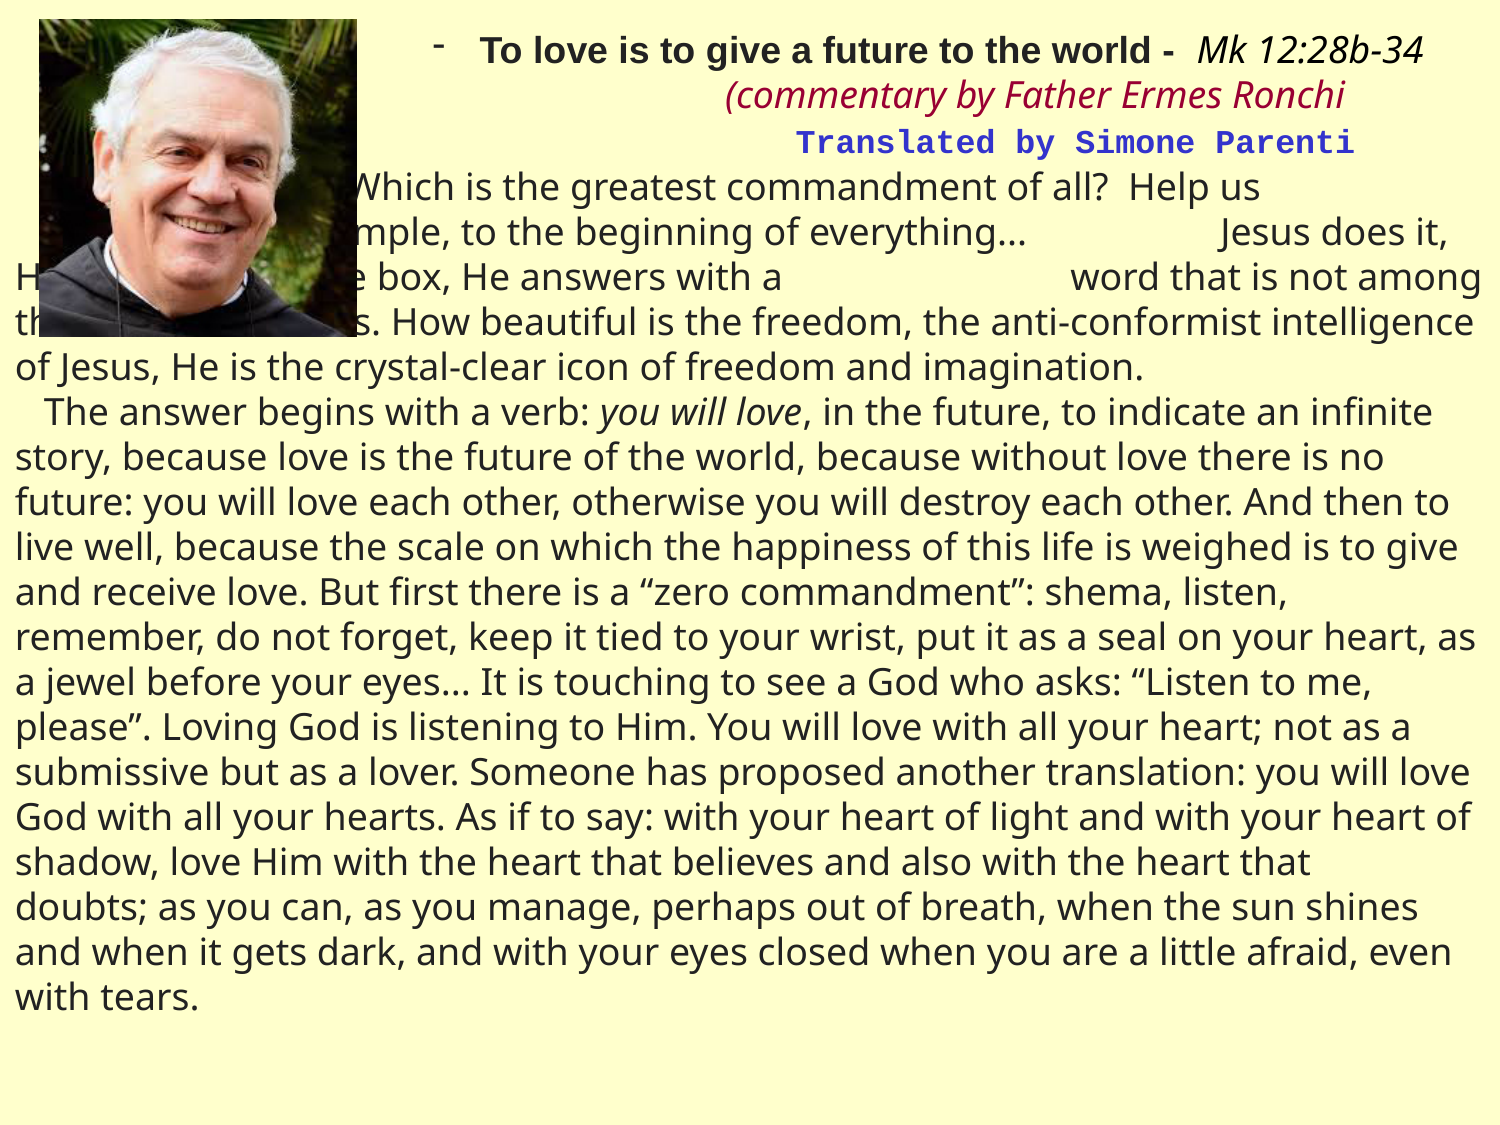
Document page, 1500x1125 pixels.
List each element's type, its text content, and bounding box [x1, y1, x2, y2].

picture [39, 19, 357, 337]
text_box Which is the greatest commandment of all? Help us to return to the simple, to the beginning of everything... Jesus does it, He goes outside the box, He answers with a word that is not among the commandments. How beautiful is the freedom, the anti-conformist intelligence of Jesus, He is the crystal-clear icon of freedom and imagination. The answer begins with a verb: you will love, in the future, to indicate an infinite story, because love is the future of the world, because without love there is no future: you will love each other, otherwise you will destroy each other. And then to live well, because the scale on which the happiness of this life is weighed is to give and receive love. But first there is a “zero commandment”: shema, listen, remember, do not forget, keep it tied to your wrist, put it as a seal on your heart, as a jewel before your eyes... It is touching to see a God who asks: “Listen to me, please”. Loving God is listening to Him. You will love with all your heart; not as a submissive but as a lover. Someone has proposed another translation: you will love God with all your hearts. As if to say: with your heart of light and with your heart of shadow, love Him with the heart that believes and also with the heart that doubts; as you can, as you manage, perhaps out of breath, when the sun shines and when it gets dark, and with your eyes closed when you are a little afraid, even with tears. [0, 155, 1500, 1026]
text_box To love is to give a future to the world - Mk 12:28b-34 (commentary by Father Ermes Ronchi Translated by Simone Parenti [395, 19, 1500, 155]
